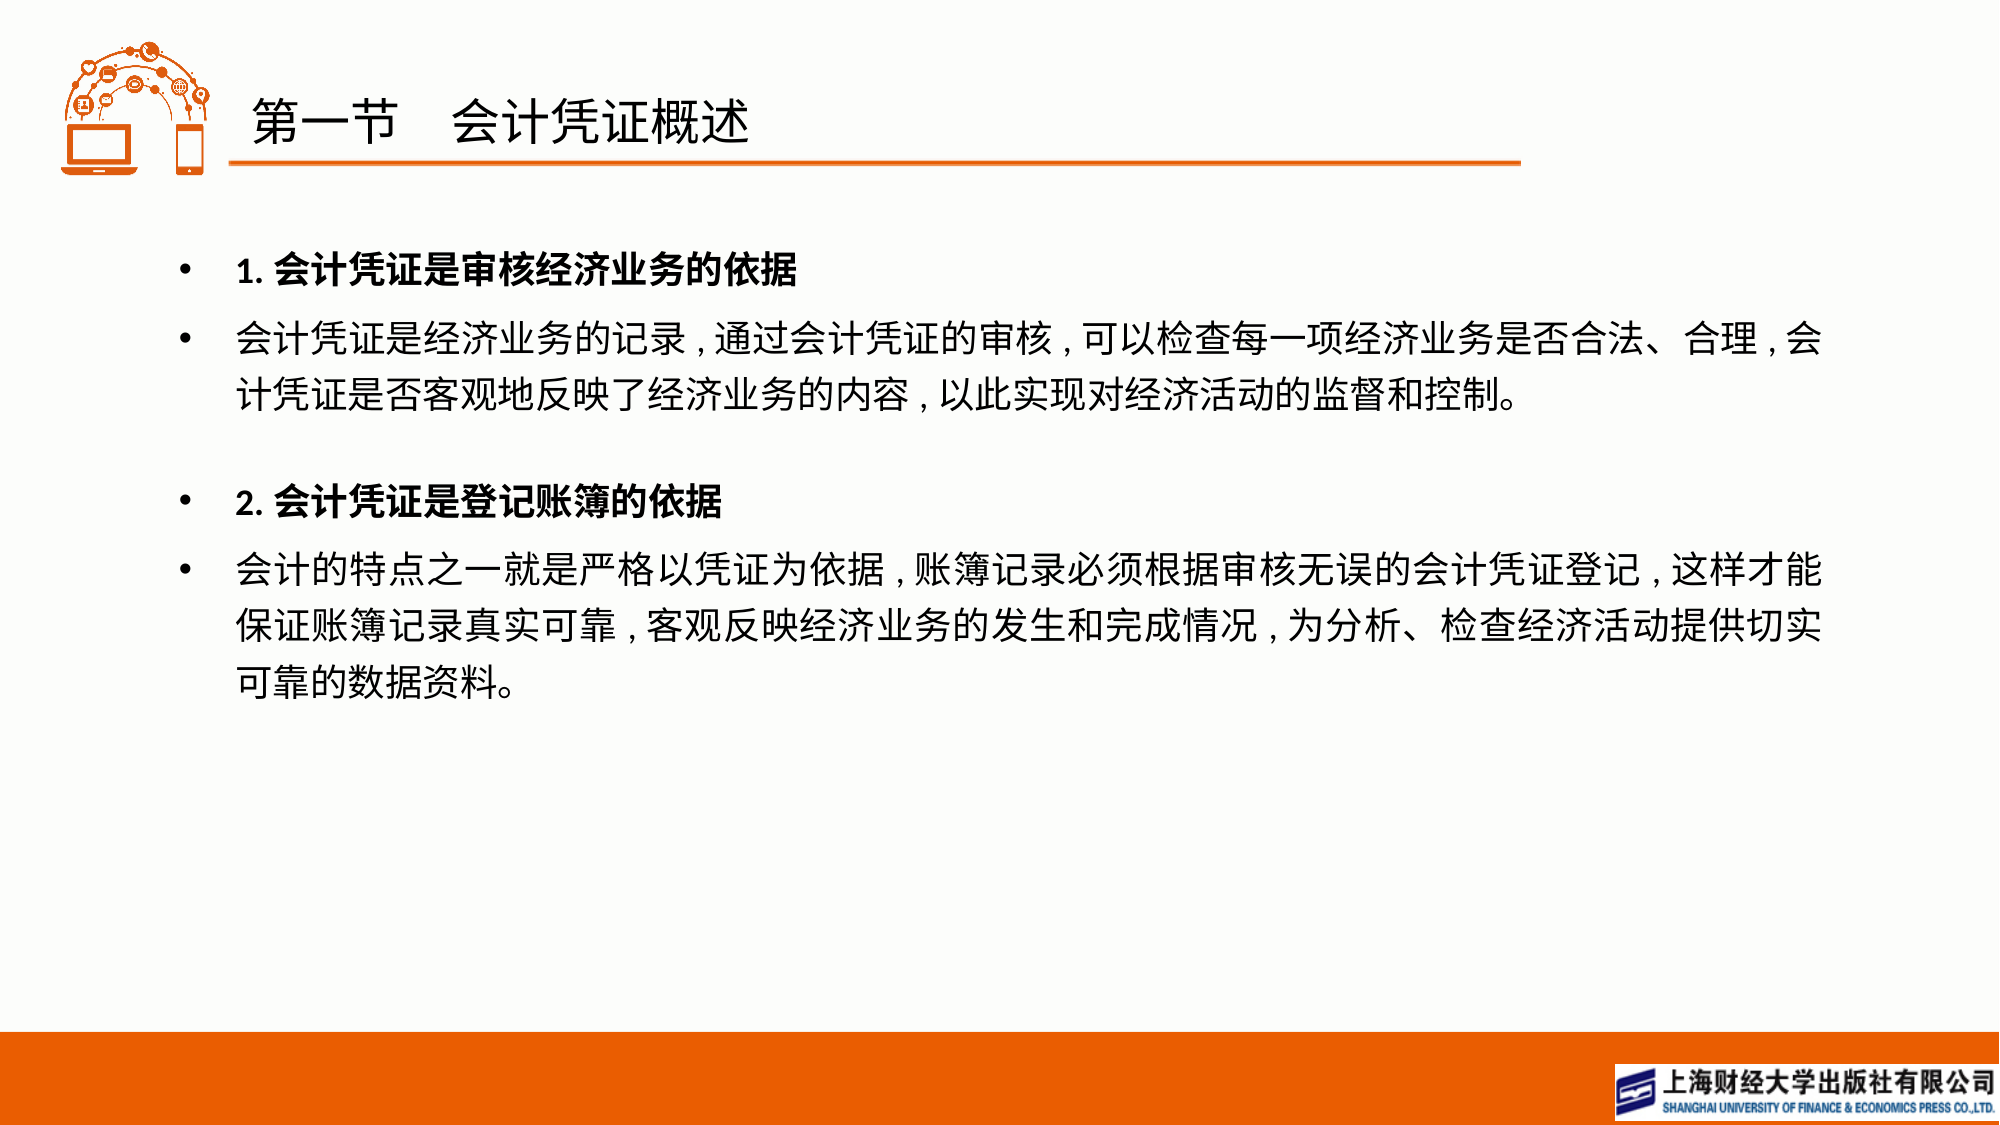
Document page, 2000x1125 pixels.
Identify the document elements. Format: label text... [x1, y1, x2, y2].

list 1.会计凭证是审核经济业务的依据 会计凭证是经济业务的记录,通过会计凭证的审核,可以检查每一项经济业务是否合法、合理,会计凭证是否客观地反映了经济业务的内容,以此实现对经济活动的监督和控制。 2.会计凭证是登记账簿的依据 会计的特点之一就是严格以凭证为依据,账簿记录必须根据审核无误的会计凭证登记,这样才能保证账簿记录真实可靠,客观反映经济业务的发生和完成情况,为分析、检查经济活动提供切实可靠的数据资料。 [163, 227, 1839, 1049]
picture [0, 0, 2000, 1125]
title 第一节 会计凭证概述 [235, 82, 1605, 189]
